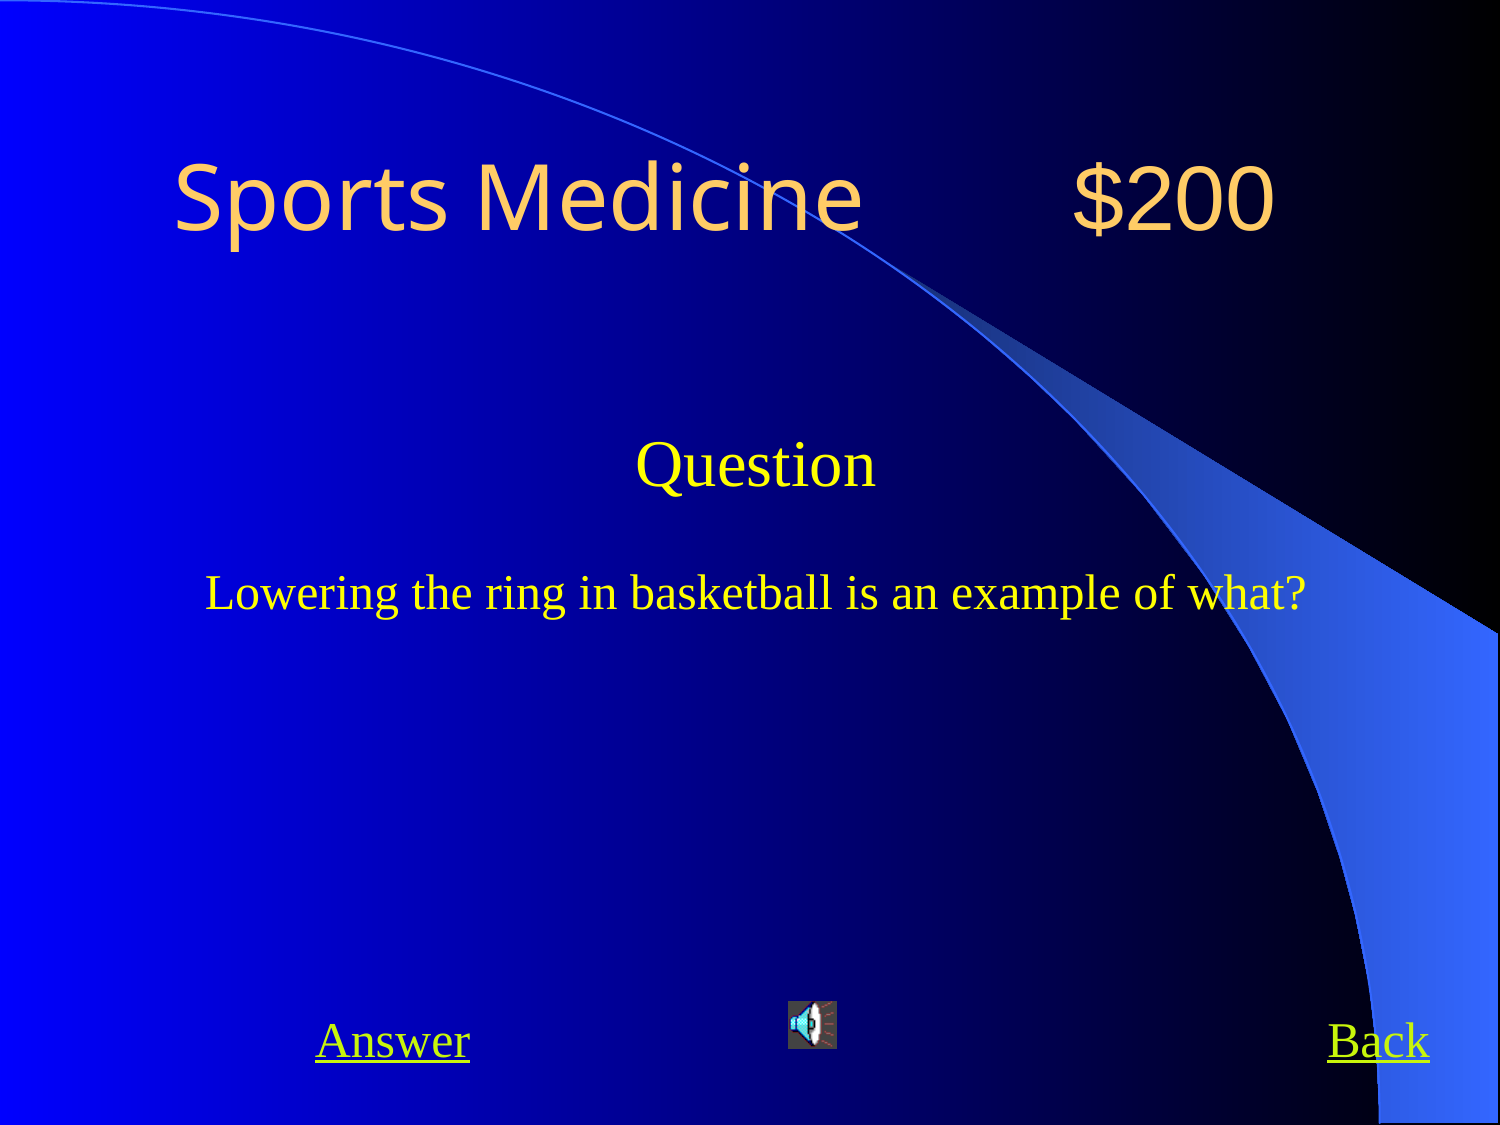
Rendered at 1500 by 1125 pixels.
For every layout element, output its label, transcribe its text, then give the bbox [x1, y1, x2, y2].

text_box Answer [300, 999, 625, 1075]
picture [787, 999, 838, 1051]
title Sports Medicine $200 [87, 99, 1363, 288]
text_box Question Lowering the ring in basketball is an example of what? [99, 412, 1413, 748]
text_box Back [1312, 999, 1446, 1075]
